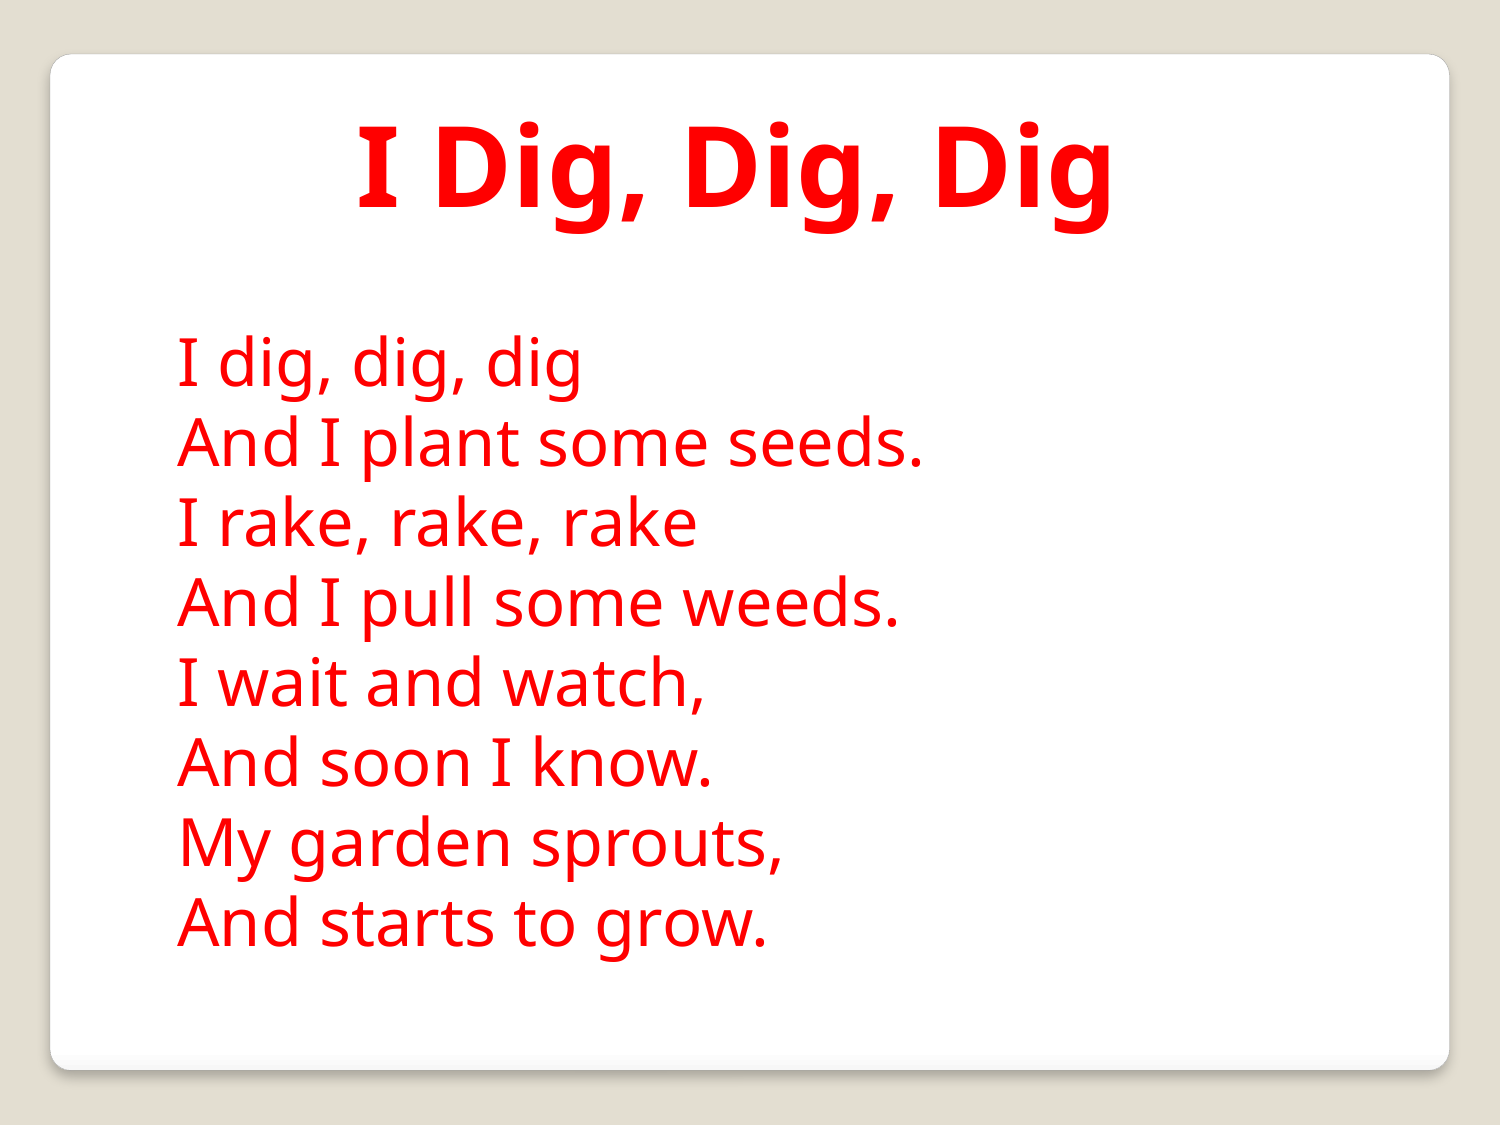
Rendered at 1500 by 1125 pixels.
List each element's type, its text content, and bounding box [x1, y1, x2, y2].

text_box I Dig, Dig, Dig [75, 87, 1400, 238]
text_box I dig, dig, dig And I plant some seeds. I rake, rake, rake And I pull some weeds. I wait and watch, And soon I know. My garden sprouts, And starts to grow. [162, 312, 1350, 967]
